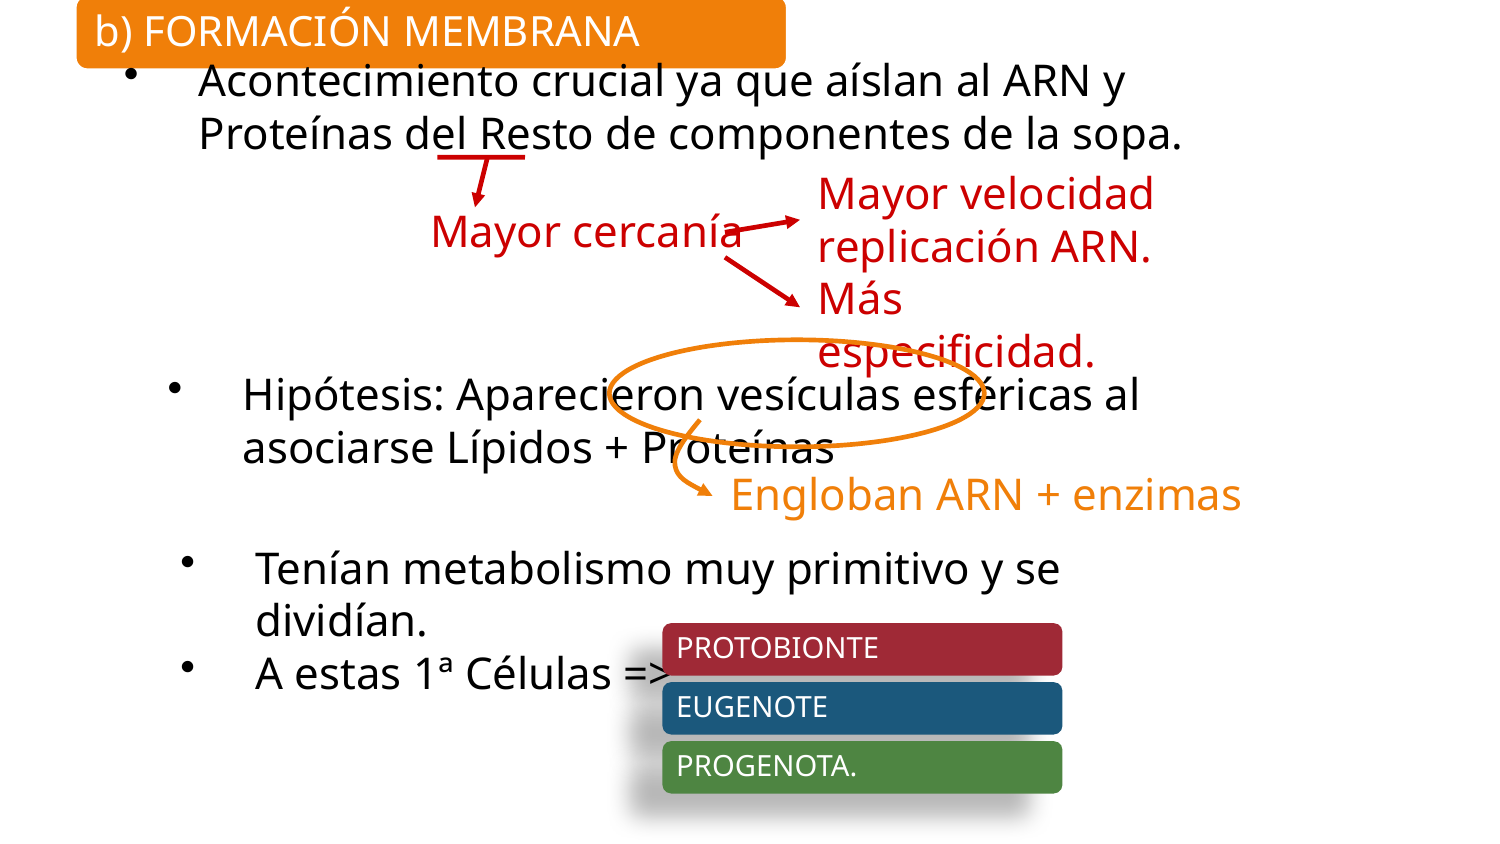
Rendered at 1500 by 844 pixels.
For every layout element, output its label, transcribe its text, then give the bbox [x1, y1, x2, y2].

text_box [674, 419, 713, 496]
text_box Hipótesis: Aparecieron vesículas esféricas al asociarse Lípidos + Proteínas [149, 357, 685, 481]
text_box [74, 0, 788, 71]
text_box Hipótesis: Aparecieron vesículas esféricas al asociarse Lípidos + Proteínas [704, 357, 1263, 481]
text_box Mayor cercanía [412, 195, 800, 266]
text_box Tenían metabolismo muy primitivo y se dividían. A estas 1ª Células => [162, 531, 1175, 707]
text_box Acontecimiento crucial ya que aíslan al ARN y Proteínas del Resto de componentes de la sopa. [106, 44, 1219, 167]
text_box Mayor velocidad replicación ARN. Más especificidad. [800, 156, 1200, 357]
text_box [724, 215, 800, 233]
text_box [609, 339, 985, 447]
text_box [724, 257, 800, 308]
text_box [662, 619, 1063, 798]
text_box [471, 157, 488, 208]
text_box Engloban ARN + enzimas [712, 457, 1263, 528]
